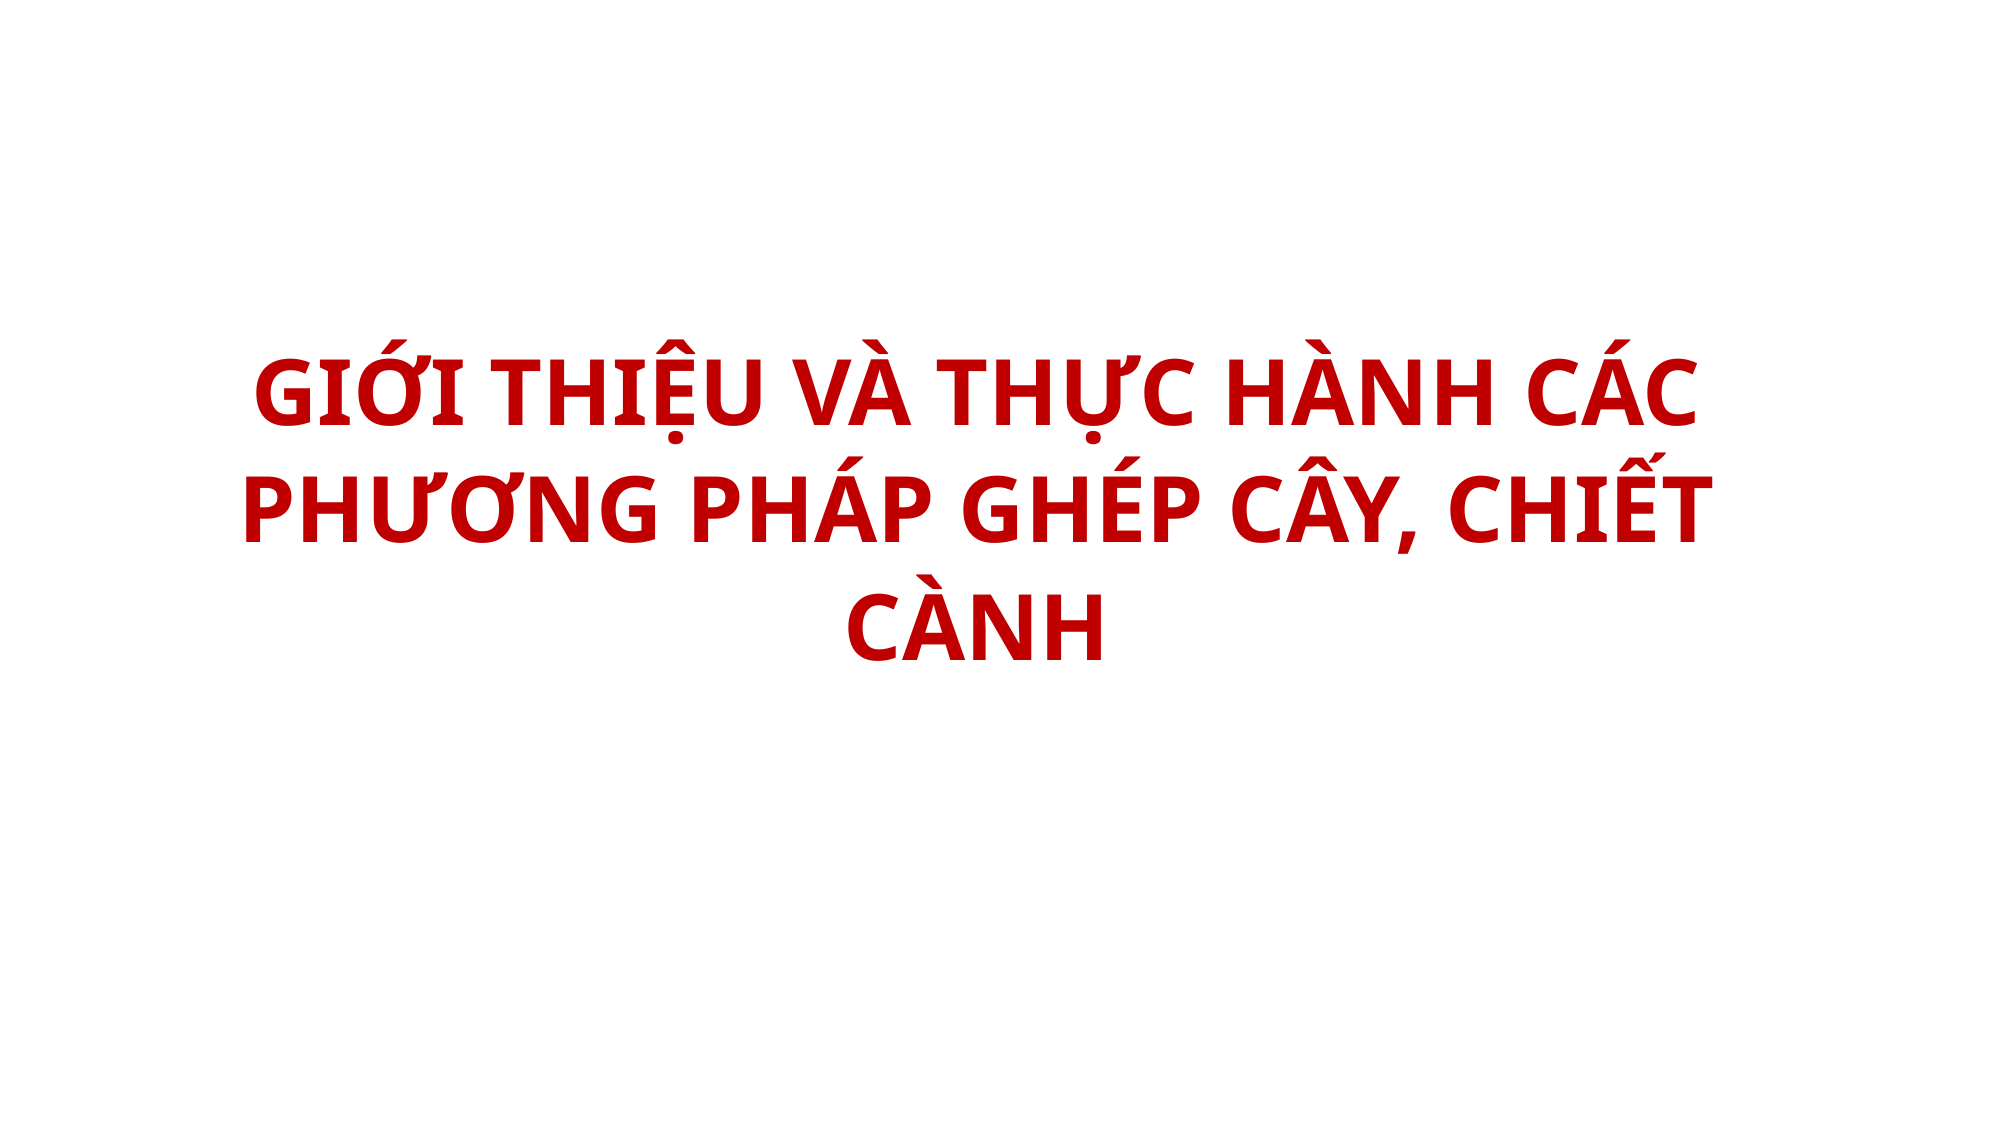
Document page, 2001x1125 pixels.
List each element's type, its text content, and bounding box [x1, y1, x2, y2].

text_box GIỚI THIỆU VÀ THỰC HÀNH CÁC PHƯƠNG PHÁP GHÉP CÂY, CHIẾT CÀNH [97, 318, 1857, 686]
